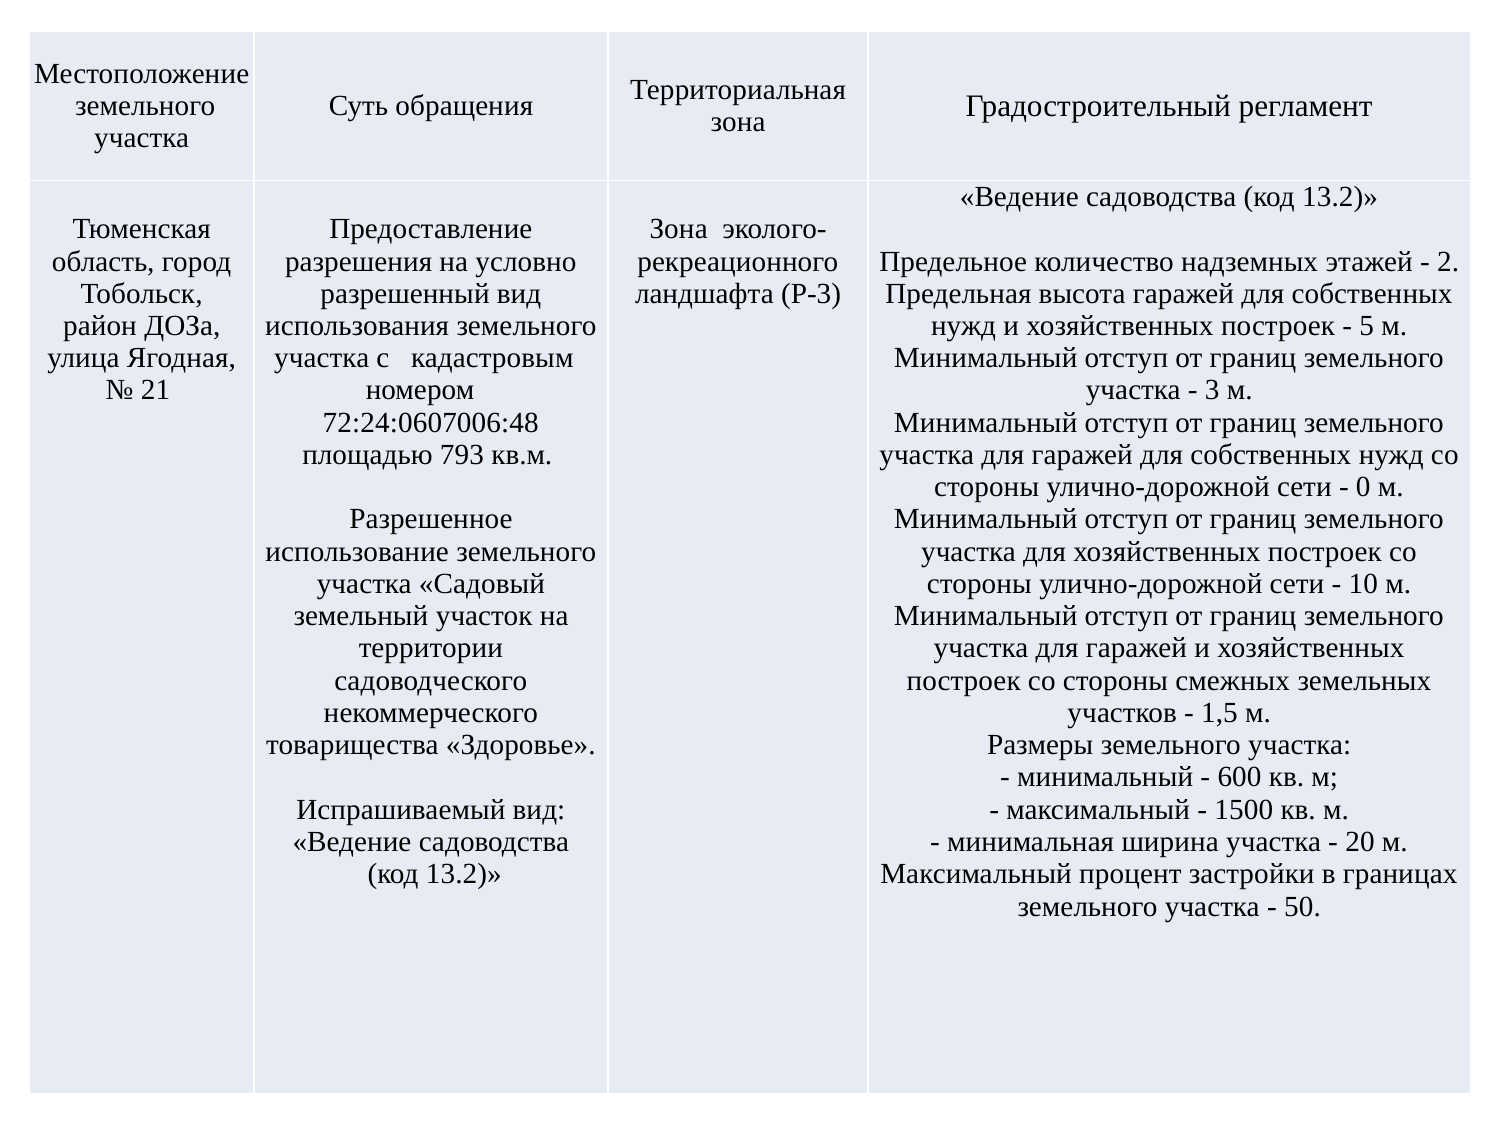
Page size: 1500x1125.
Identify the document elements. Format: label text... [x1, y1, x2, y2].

table_cell Тюменская область, город Тобольск, район ДОЗа, улица Ягодная, № 21 [30, 181, 253, 1093]
table_cell Предоставление разрешения на условно разрешенный вид использования земельного участка с кадастровым номером 72:24:0607006:48 площадью 793 кв.м. Разрешенное использование земельного участка «Садовый земельный участок на территории садоводческого некоммерческого товарищества «Здоровье». Испрашиваемый вид: «Ведение садоводства (код 13.2)» [255, 181, 607, 1093]
table_header Суть обращения [255, 32, 607, 180]
table_cell Зона эколого-рекреационного ландшафта (Р-3) [609, 181, 867, 1093]
table_header Территориальная зона [609, 32, 867, 180]
table_cell «Ведение садоводства (код 13.2)» Предельное количество надземных этажей - 2. Предельная высота гаражей для собственных нужд и хозяйственных построек - 5 м. Минимальный отступ от границ земельного участка - 3 м. Минимальный отступ от границ земельного участка для гаражей для собственных нужд со стороны улично-дорожной сети - 0 м. Минимальный отступ от границ земельного участка для хозяйственных построек со стороны улично-дорожной сети - 10 м. Минимальный отступ от границ земельного участка для гаражей и хозяйственных построек со стороны смежных земельных участков - 1,5 м. Размеры земельного участка: - минимальный - 600 кв. м; - максимальный - 1500 кв. м. - минимальная ширина участка - 20 м. Максимальный процент застройки в границах земельного участка - 50. [869, 181, 1470, 1093]
table_header Местоположение земельного участка [30, 32, 253, 180]
table_header Градостроительный регламент [869, 32, 1470, 180]
